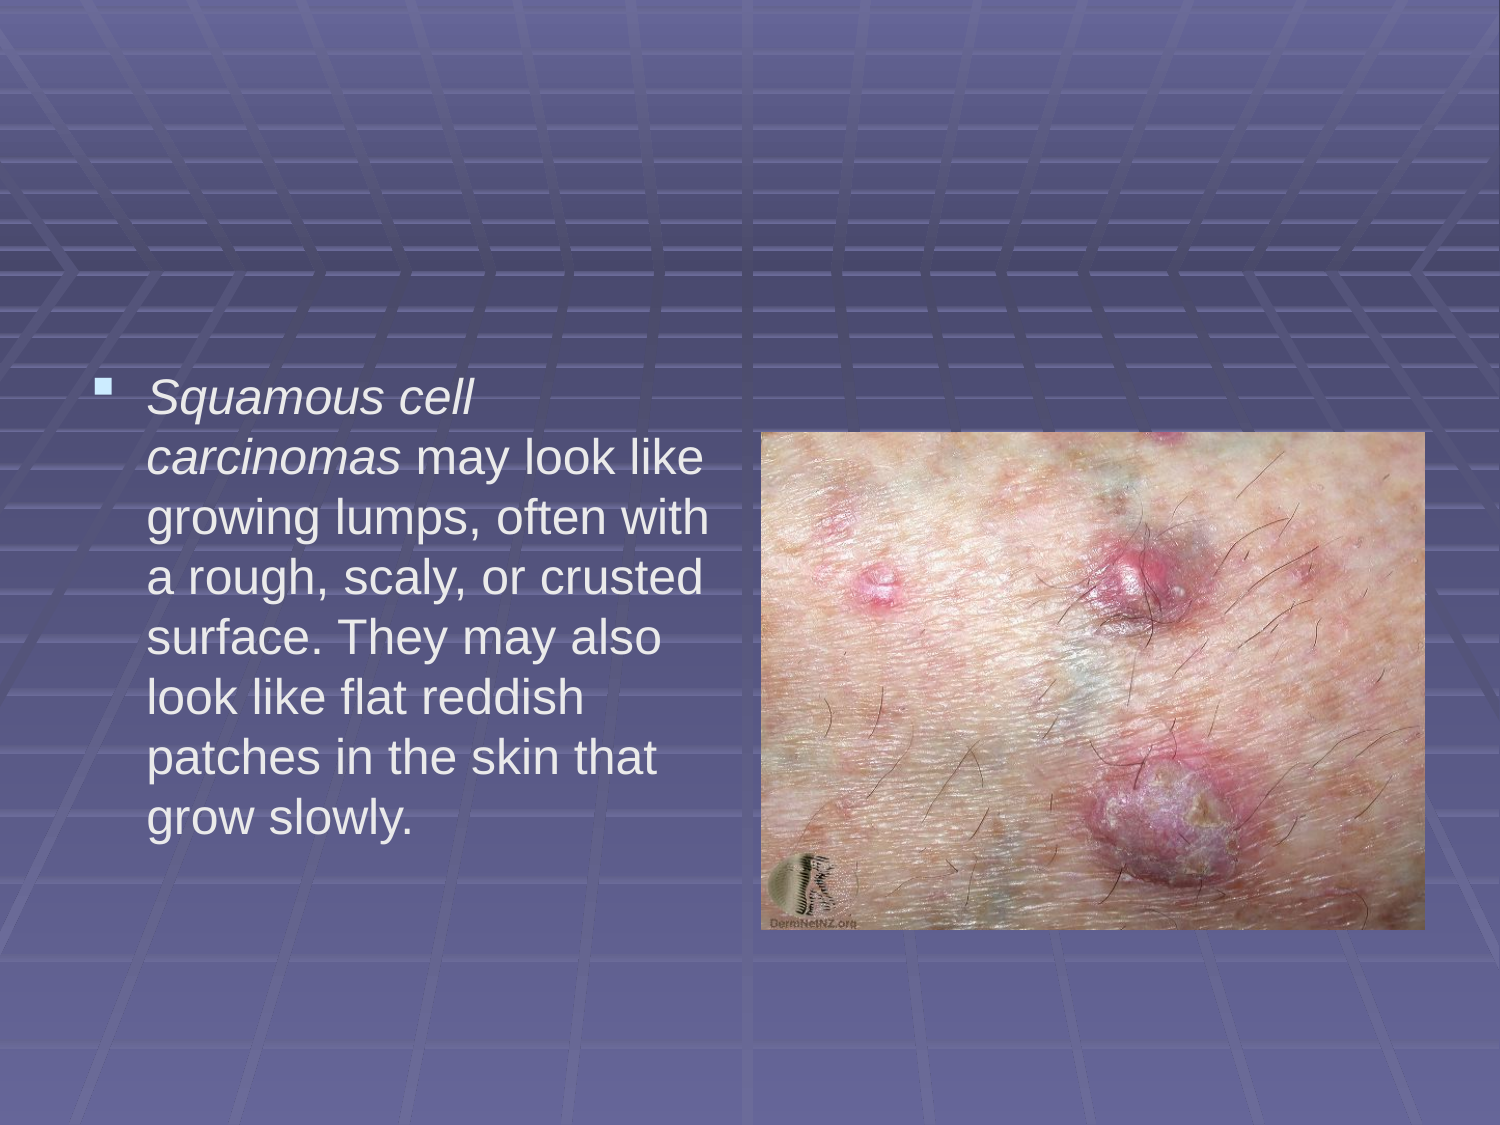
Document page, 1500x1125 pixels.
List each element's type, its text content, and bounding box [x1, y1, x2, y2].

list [761, 431, 1426, 930]
list Squamous cell carcinomas may look like growing lumps, often with a rough, scaly, or crusted surface. They may also look like flat reddish patches in the skin that grow slowly. [74, 356, 738, 1006]
